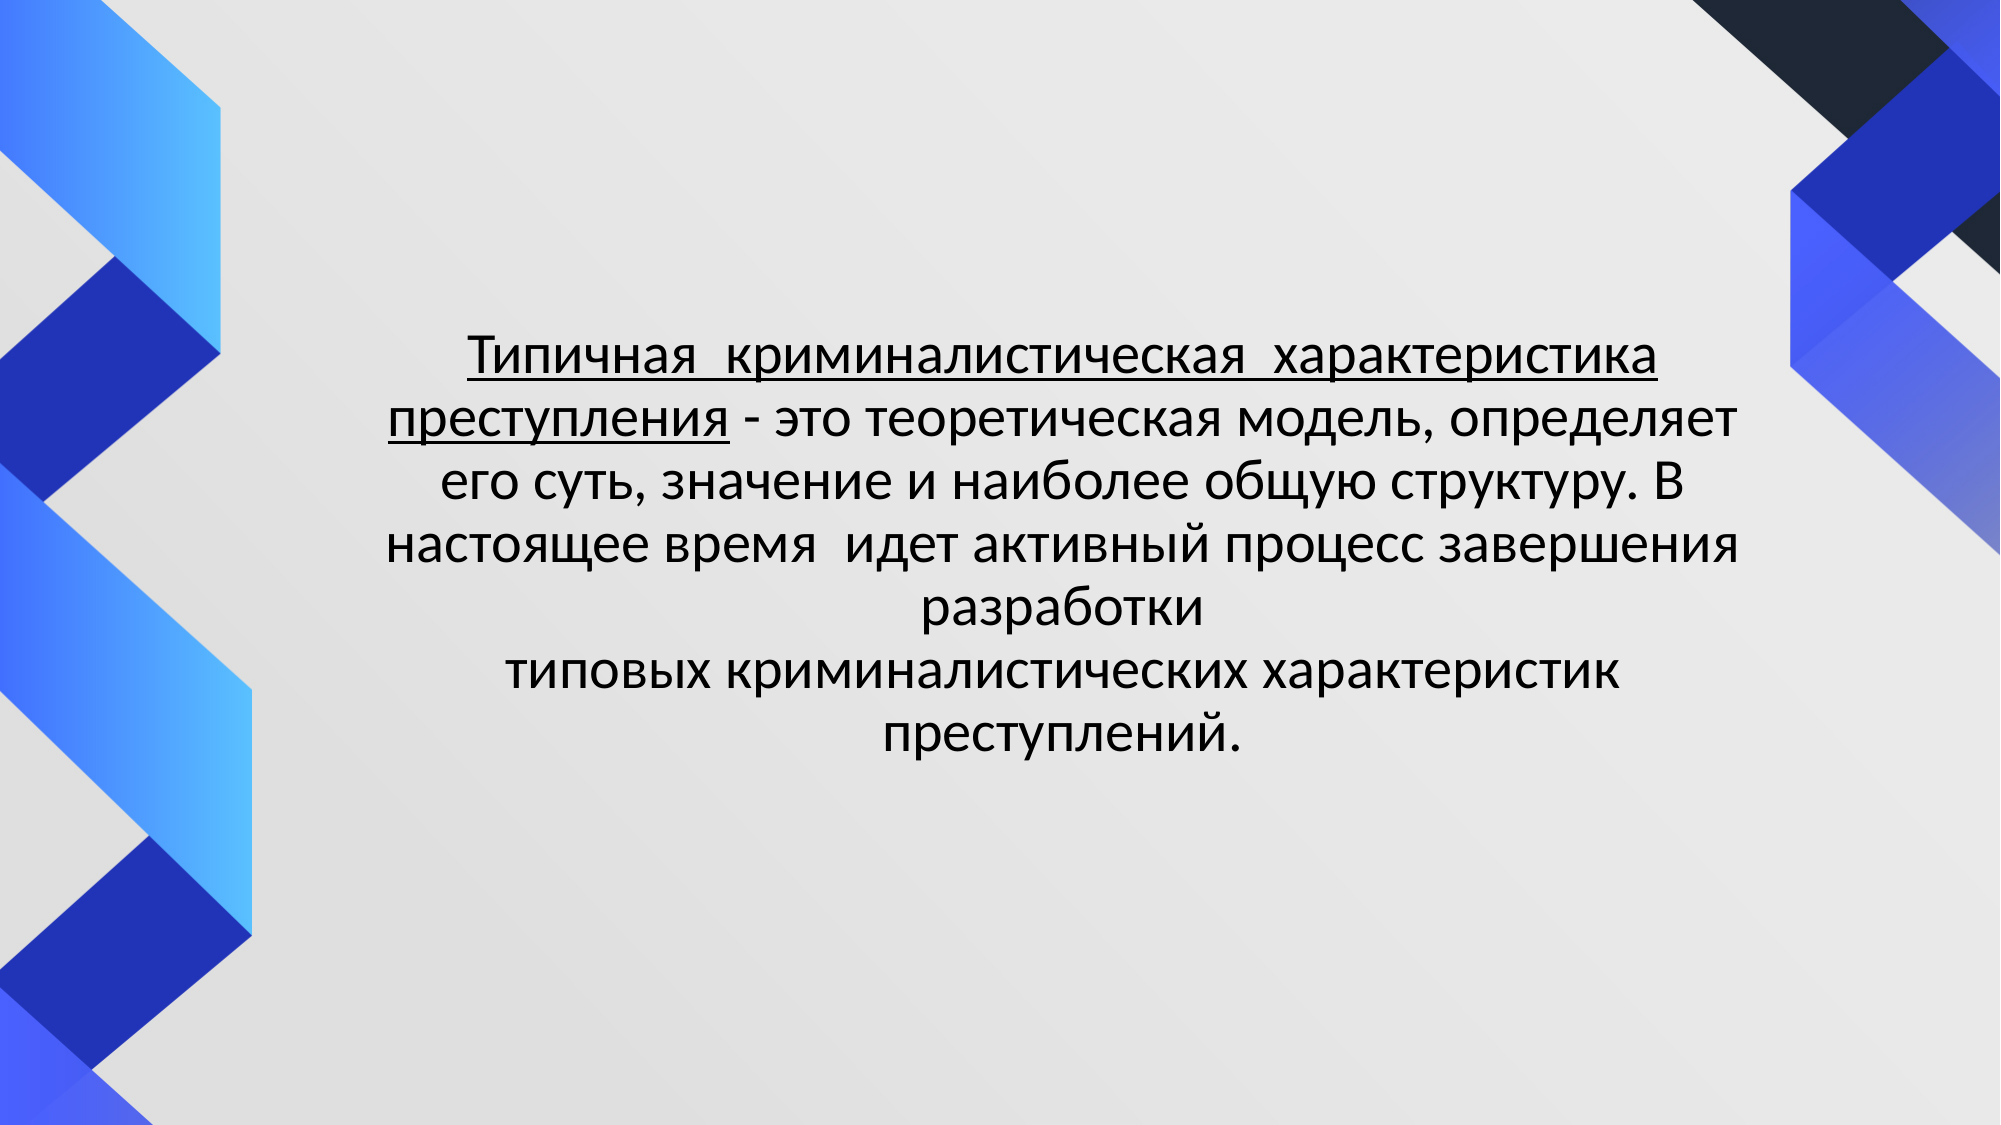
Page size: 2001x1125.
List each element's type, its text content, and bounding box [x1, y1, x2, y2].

picture [0, 0, 2000, 1125]
list Типичная криминалистическая характеристика преступления - это теоретическая модель, определяет его суть, значение и наиболее общую структуру. В настоящее время идет активный процесс завершения разработки типовых криминалистических характеристик преступлений. [349, 316, 1777, 1030]
